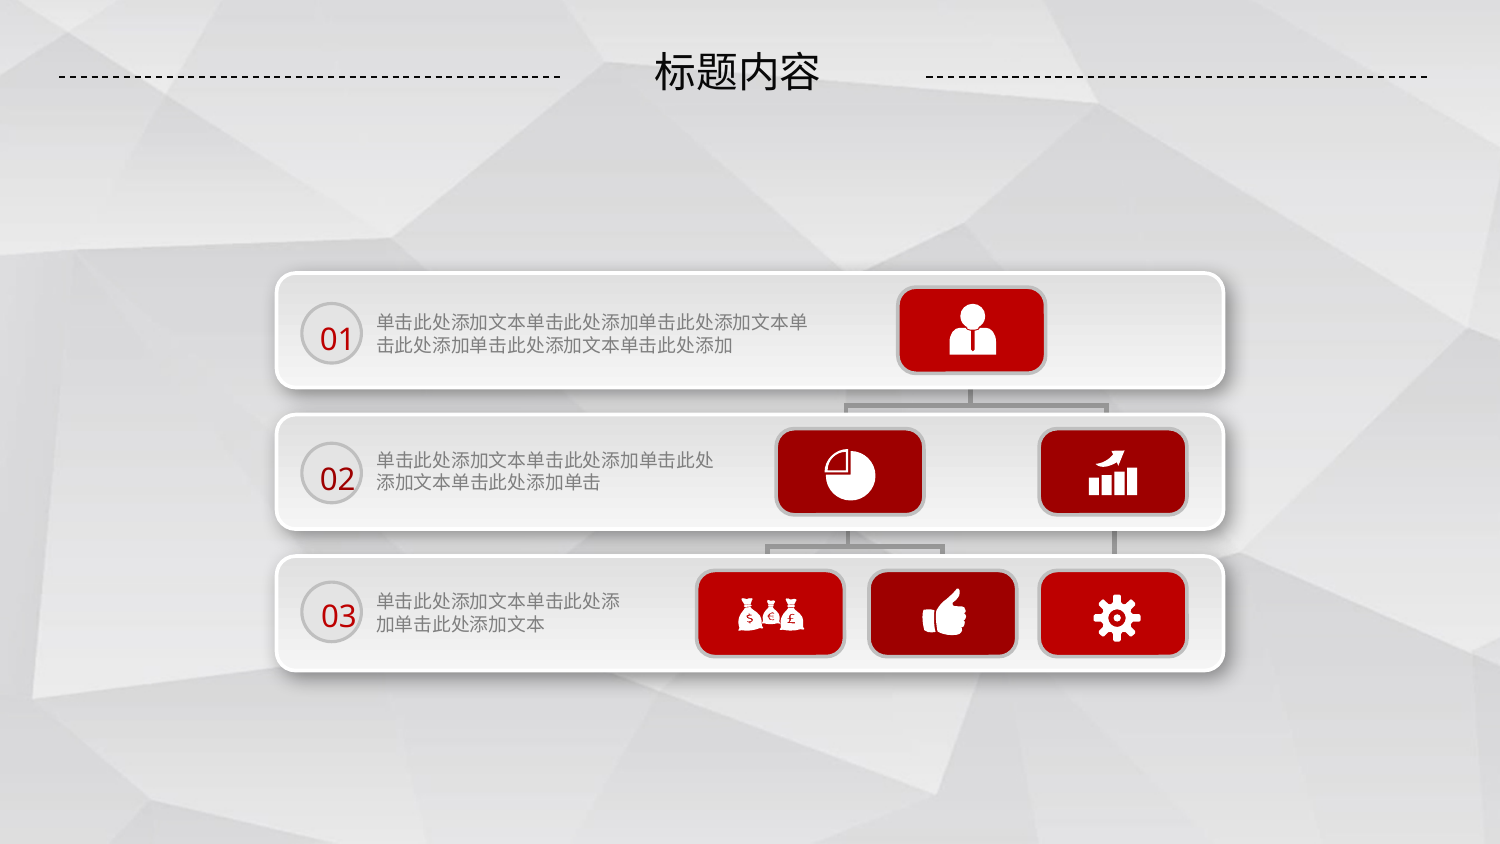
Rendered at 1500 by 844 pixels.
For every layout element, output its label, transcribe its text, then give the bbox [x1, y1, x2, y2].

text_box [276, 272, 1224, 671]
text_box 标题内容 [608, 38, 868, 104]
picture [0, 0, 1500, 844]
